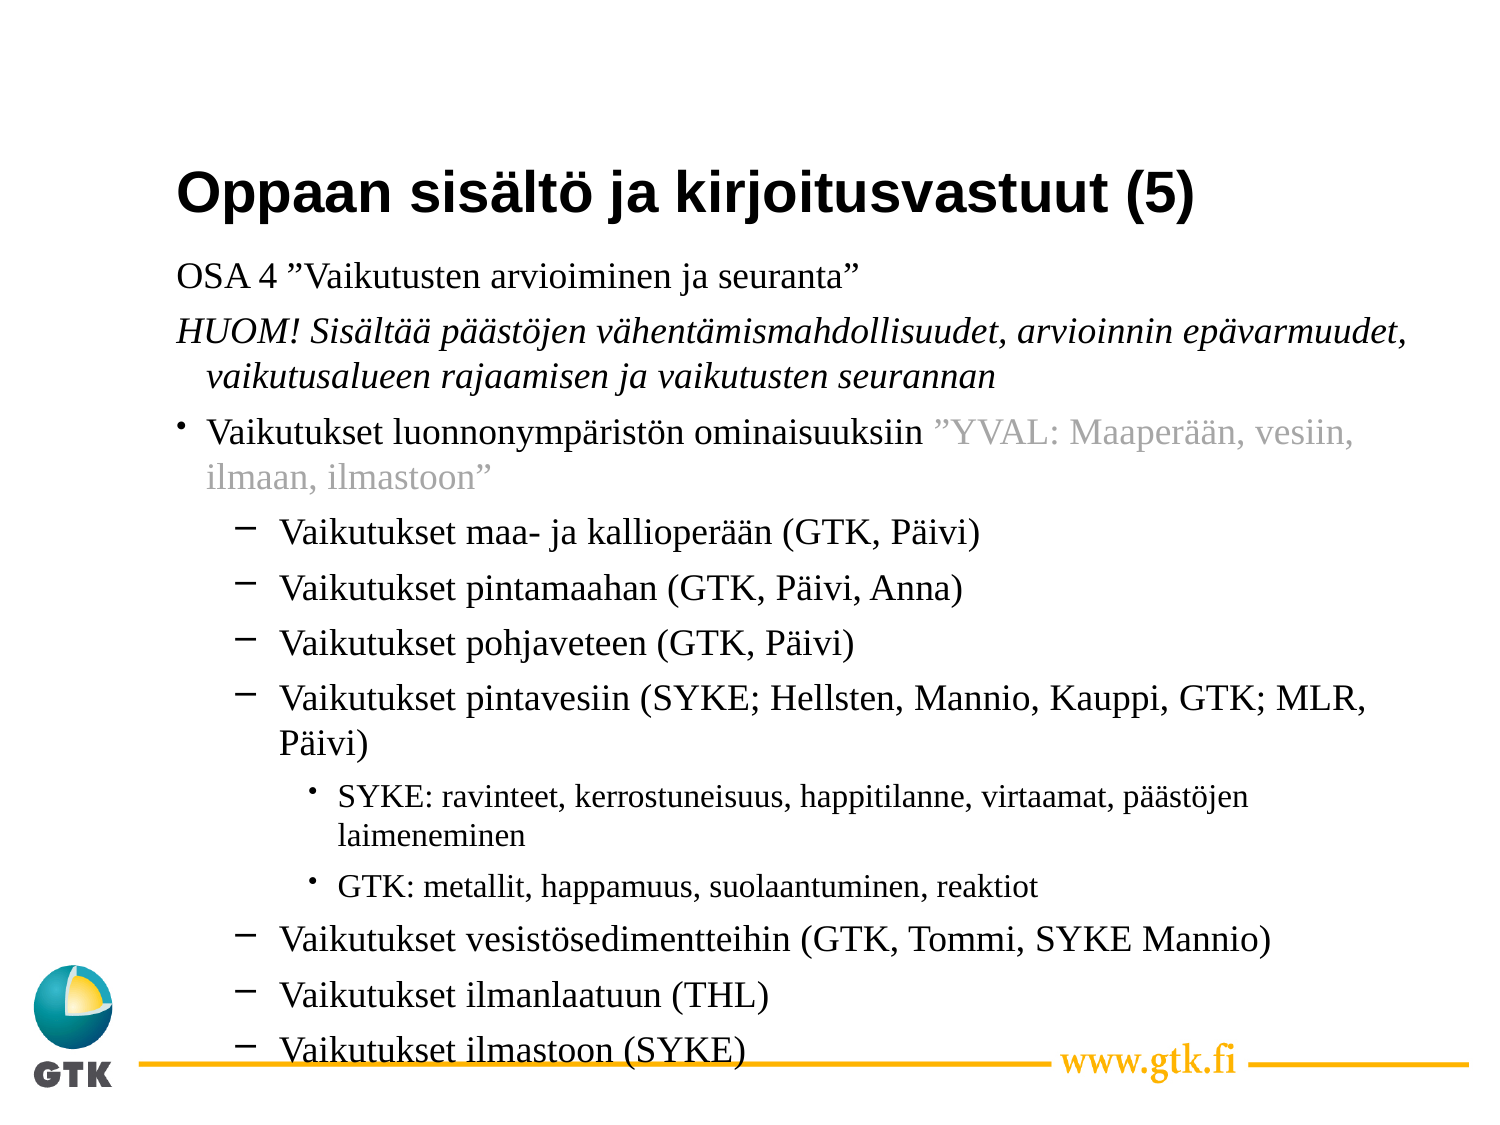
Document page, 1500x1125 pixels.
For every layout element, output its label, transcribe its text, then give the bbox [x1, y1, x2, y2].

list OSA 4 ”Vaikutusten arvioiminen ja seuranta” HUOM! Sisältää päästöjen vähentämismahdollisuudet, arvioinnin epävarmuudet, vaikutusalueen rajaamisen ja vaikutusten seurannan Vaikutukset luonnonympäristön ominaisuuksiin ”YVAL: Maaperään, vesiin, ilmaan, ilmastoon” Vaikutukset maa- ja kallioperään (GTK, Päivi) Vaikutukset pintamaahan (GTK, Päivi, Anna) Vaikutukset pohjaveteen (GTK, Päivi) Vaikutukset pintavesiin (SYKE; Hellsten, Mannio, Kauppi, GTK; MLR, Päivi) SYKE: ravinteet, kerrostuneisuus, happitilanne, virtaamat, päästöjen laimeneminen GTK: metallit, happamuus, suolaantuminen, reaktiot Vaikutukset vesistösedimentteihin (GTK, Tommi, SYKE Mannio) Vaikutukset ilmanlaatuun (THL) Vaikutukset ilmastoon (SYKE) [161, 243, 1448, 1000]
picture [131, 1032, 1478, 1092]
title Oppaan sisältö ja kirjoitusvastuut (5) [161, 31, 1448, 232]
picture [28, 952, 118, 1094]
